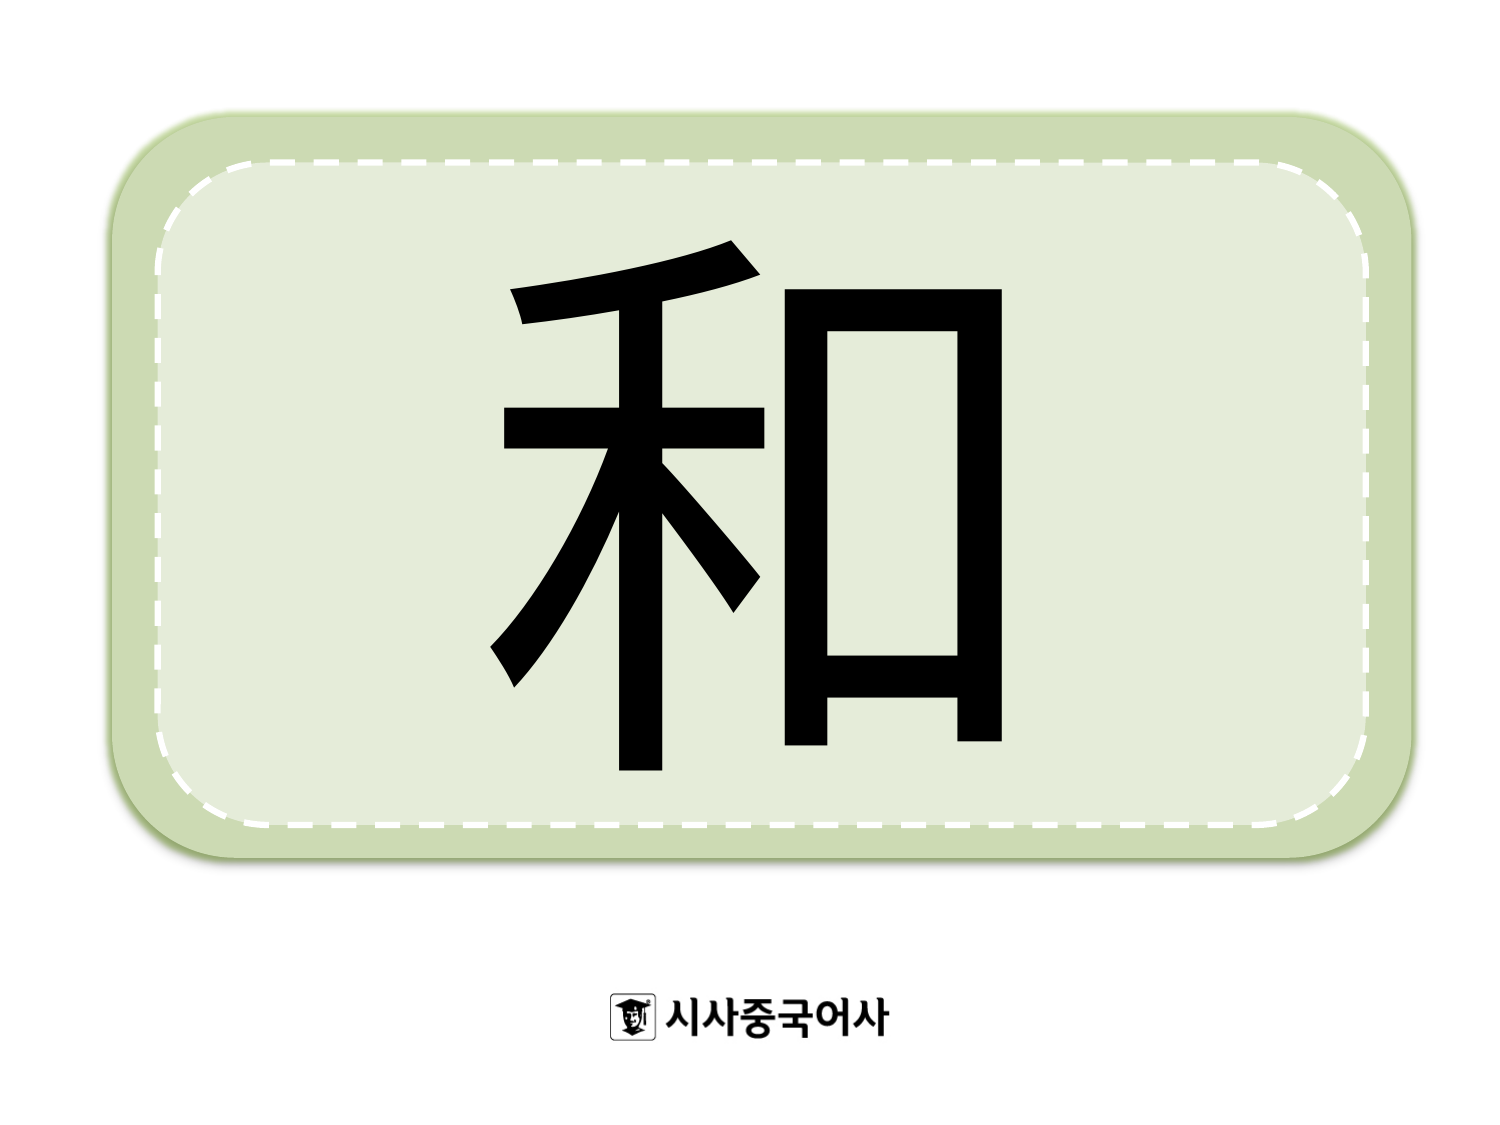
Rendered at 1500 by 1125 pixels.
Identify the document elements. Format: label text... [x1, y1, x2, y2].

picture [602, 987, 898, 1047]
text_box 和 [162, 160, 1371, 824]
